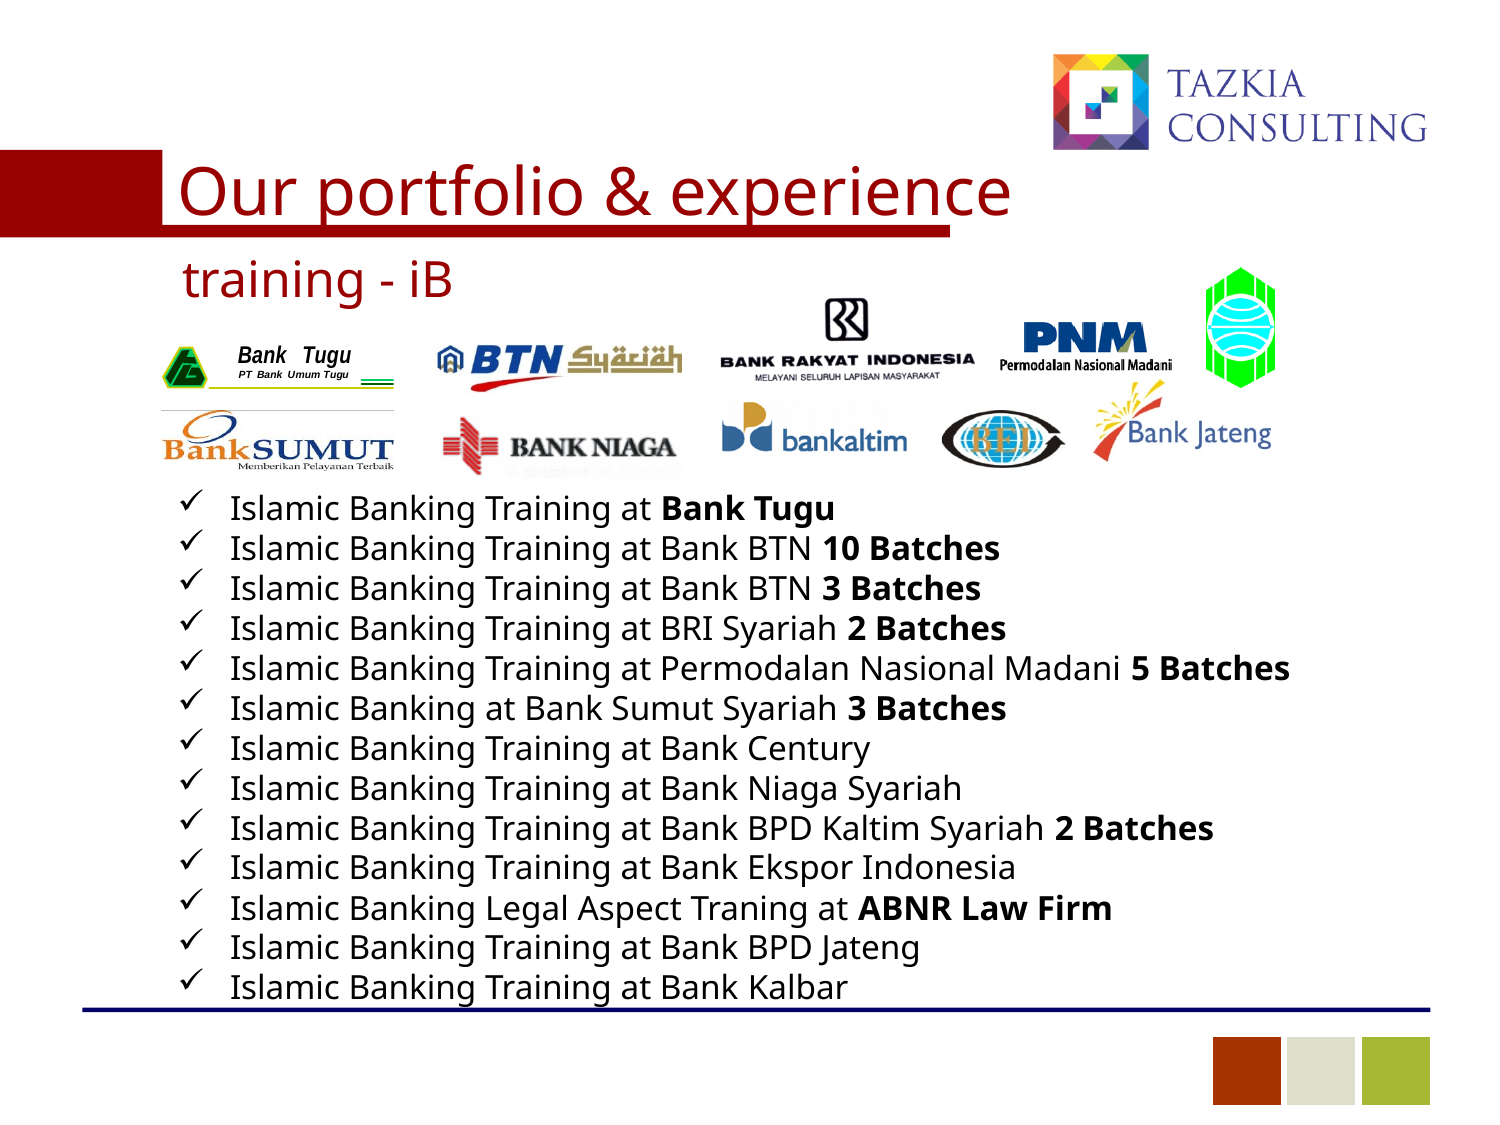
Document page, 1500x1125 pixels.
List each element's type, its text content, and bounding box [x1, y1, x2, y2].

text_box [0, 141, 1188, 317]
picture [1053, 54, 1427, 150]
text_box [161, 266, 1276, 480]
text_box Islamic Banking Training at Bank Tugu Islamic Banking Training at Bank BTN 10 Batches Islamic Banking Training at Bank BTN 3 Batches Islamic Banking Training at BRI Syariah 2 Batches Islamic Banking Training at Permodalan Nasional Madani 5 Batches Islamic Banking at Bank Sumut Syariah 3 Batches Islamic Banking Training at Bank Century Islamic Banking Training at Bank Niaga Syariah Islamic Banking Training at Bank BPD Kaltim Syariah 2 Batches Islamic Banking Training at Bank Ekspor Indonesia Islamic Banking Legal Aspect Traning at ABNR Law Firm Islamic Banking Training at Bank BPD Jateng Islamic Banking Training at Bank Kalbar [162, 479, 1363, 976]
